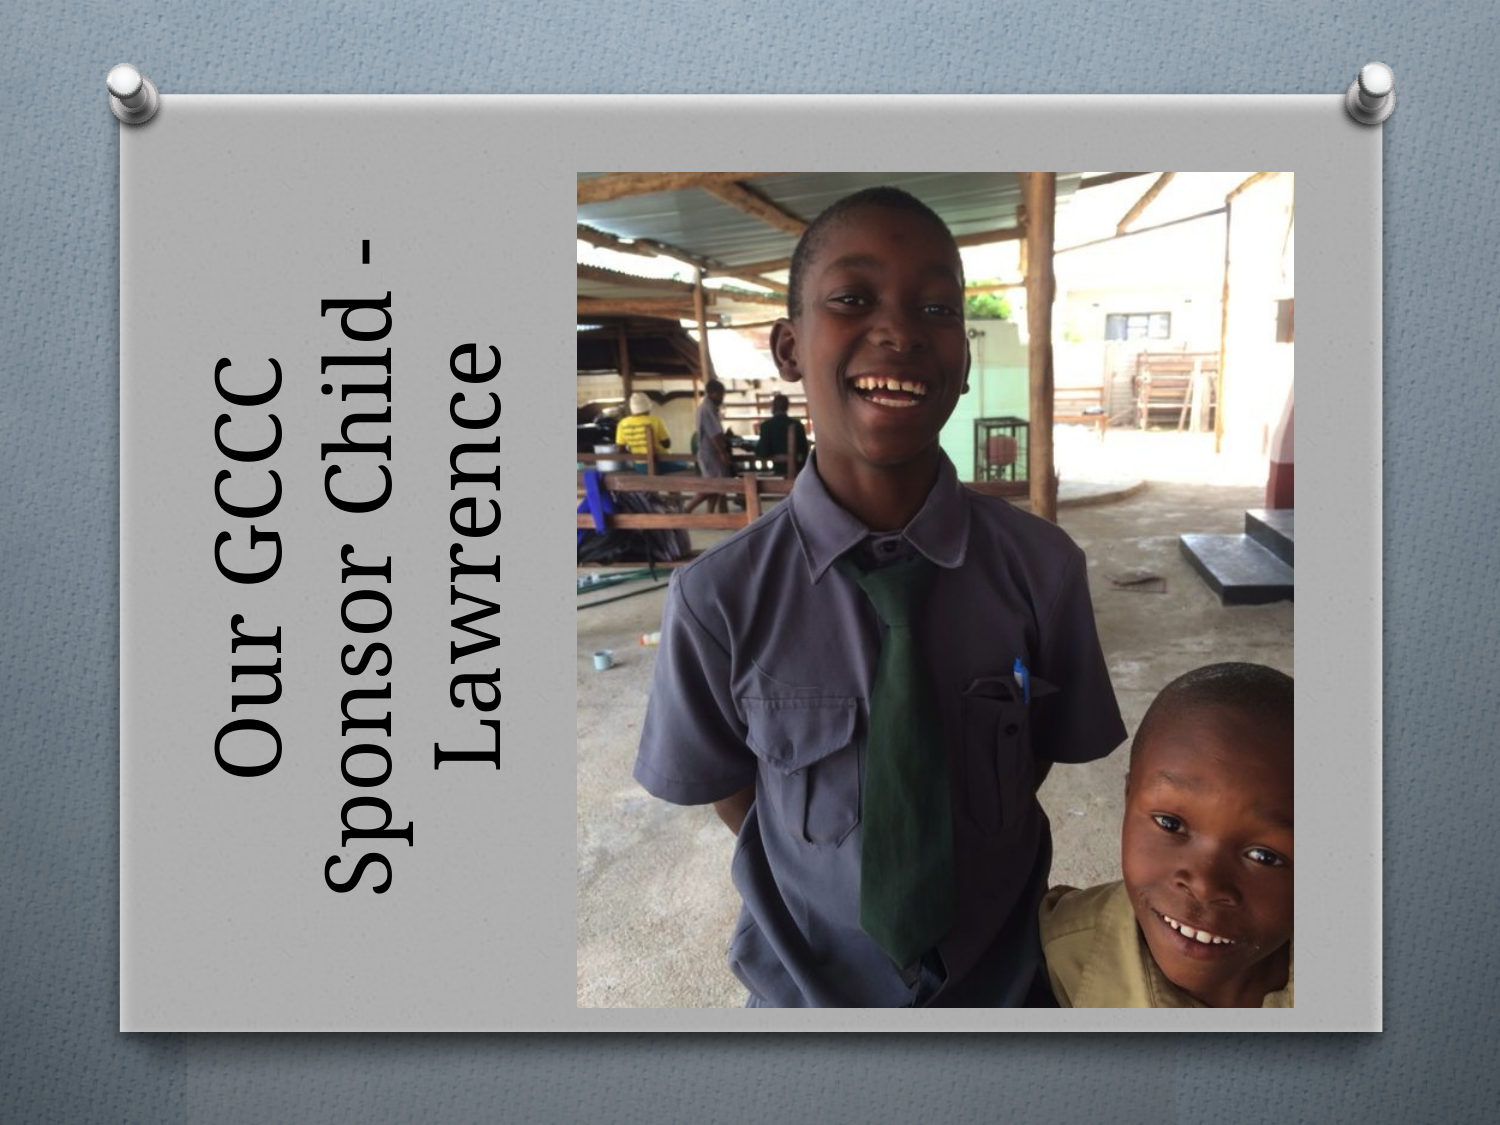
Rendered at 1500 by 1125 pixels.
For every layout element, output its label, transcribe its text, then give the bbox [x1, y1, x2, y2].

picture [75, 29, 198, 153]
title Our GCCC Sponsor Child - Lawrence [183, 101, 526, 1012]
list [572, 172, 1294, 1008]
picture [1317, 35, 1439, 156]
